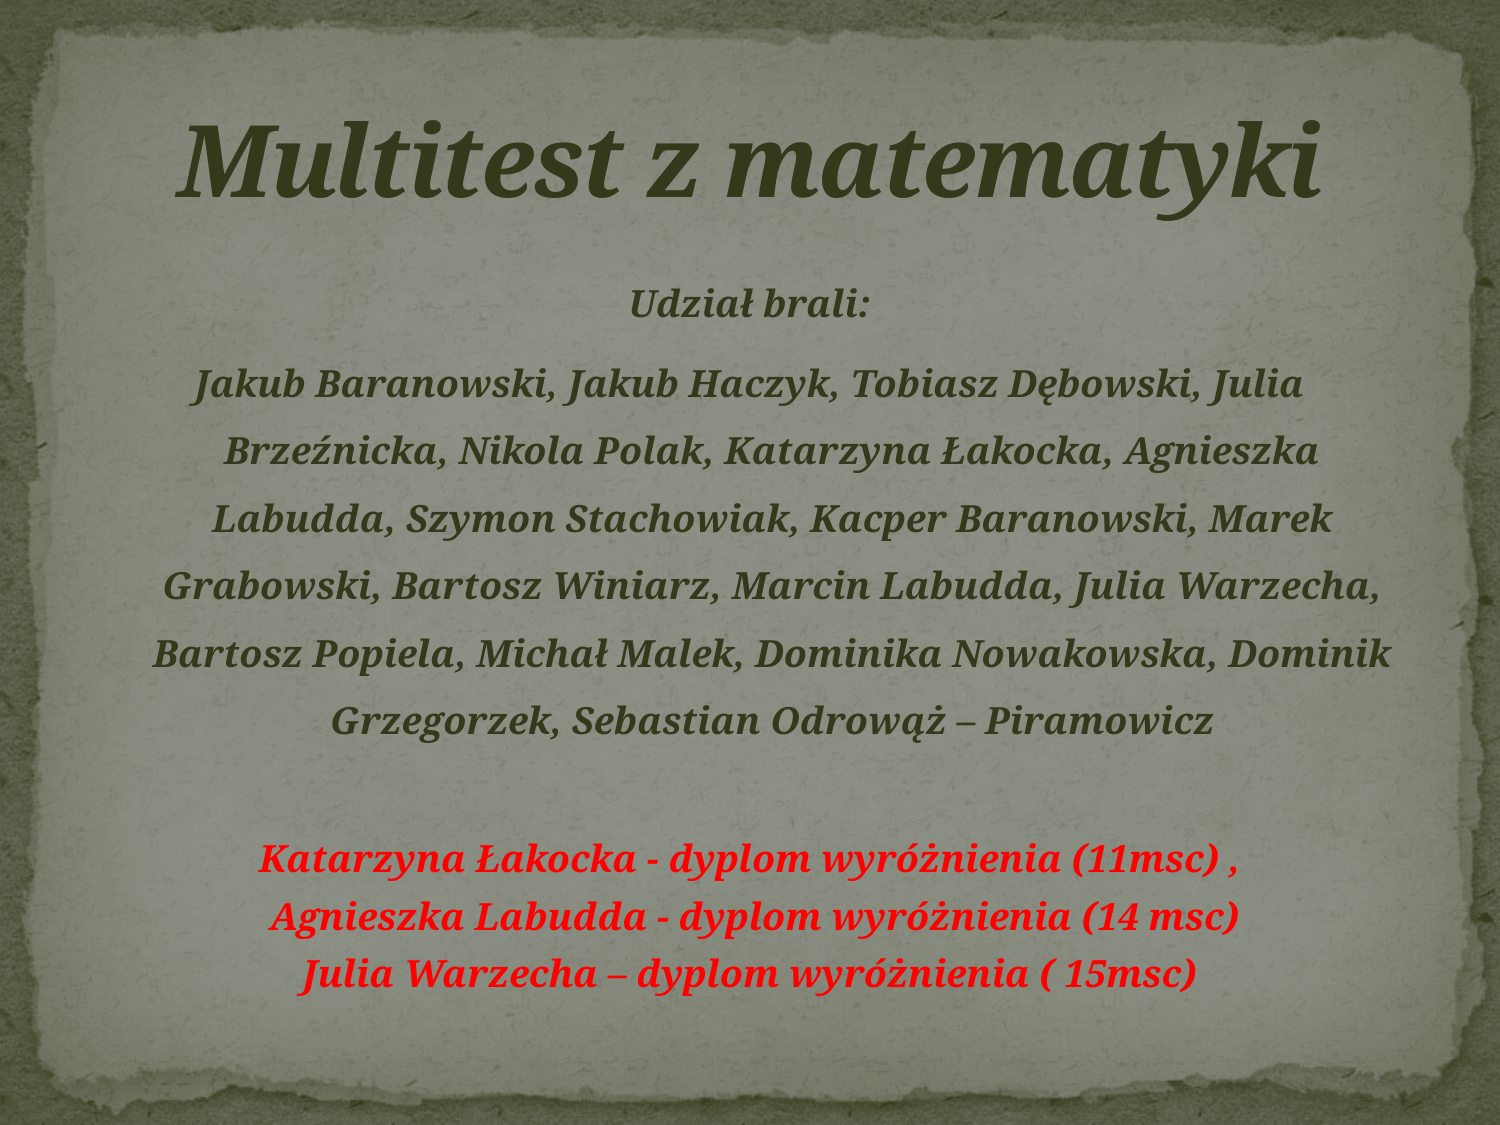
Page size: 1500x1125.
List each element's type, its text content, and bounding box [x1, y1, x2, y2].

list Udział brali: Jakub Baranowski, Jakub Haczyk, Tobiasz Dębowski, Julia Brzeźnicka, Nikola Polak, Katarzyna Łakocka, Agnieszka Labudda, Szymon Stachowiak, Kacper Baranowski, Marek Grabowski, Bartosz Winiarz, Marcin Labudda, Julia Warzecha, Bartosz Popiela, Michał Malek, Dominika Nowakowska, Dominik Grzegorzek, Sebastian Odrowąż – Piramowicz Katarzyna Łakocka - dyplom wyróżnienia (11msc) , Agnieszka Labudda - dyplom wyróżnienia (14 msc) Julia Warzecha – dyplom wyróżnienia ( 15msc) [75, 249, 1425, 1067]
title Multitest z matematyki [74, 24, 1425, 225]
